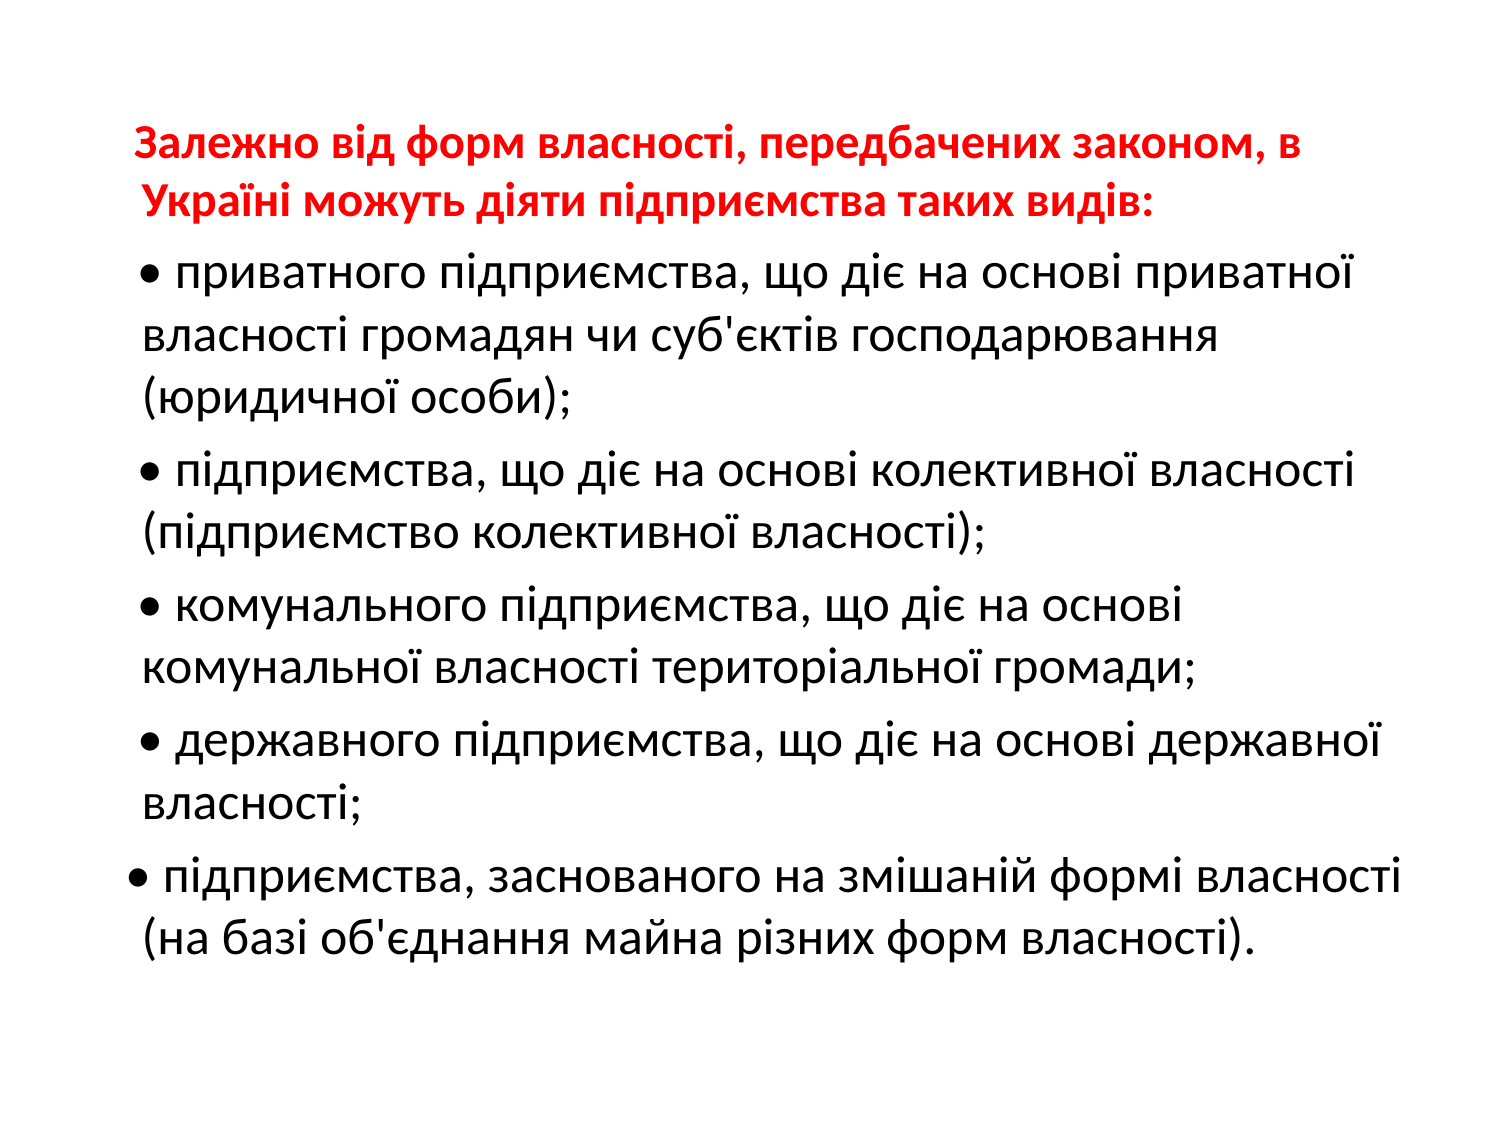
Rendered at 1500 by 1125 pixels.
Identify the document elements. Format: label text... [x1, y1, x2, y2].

list Залежно від форм власності, передбачених законом, в Україні можуть діяти підприємства таких видів: • приватного підприємства, що діє на основі приватної власності громадян чи суб'єктів господарювання (юридичної особи); • підприємства, що діє на основі колективної власності (підприємство колективної власності); • комунального підприємства, що діє на основі комунальної власності територіальної громади; • державного підприємства, що діє на основі державної власності; • підприємства, заснованого на змішаній формі власності (на базі об'єднання майна різних форм власності). [75, 101, 1425, 1038]
